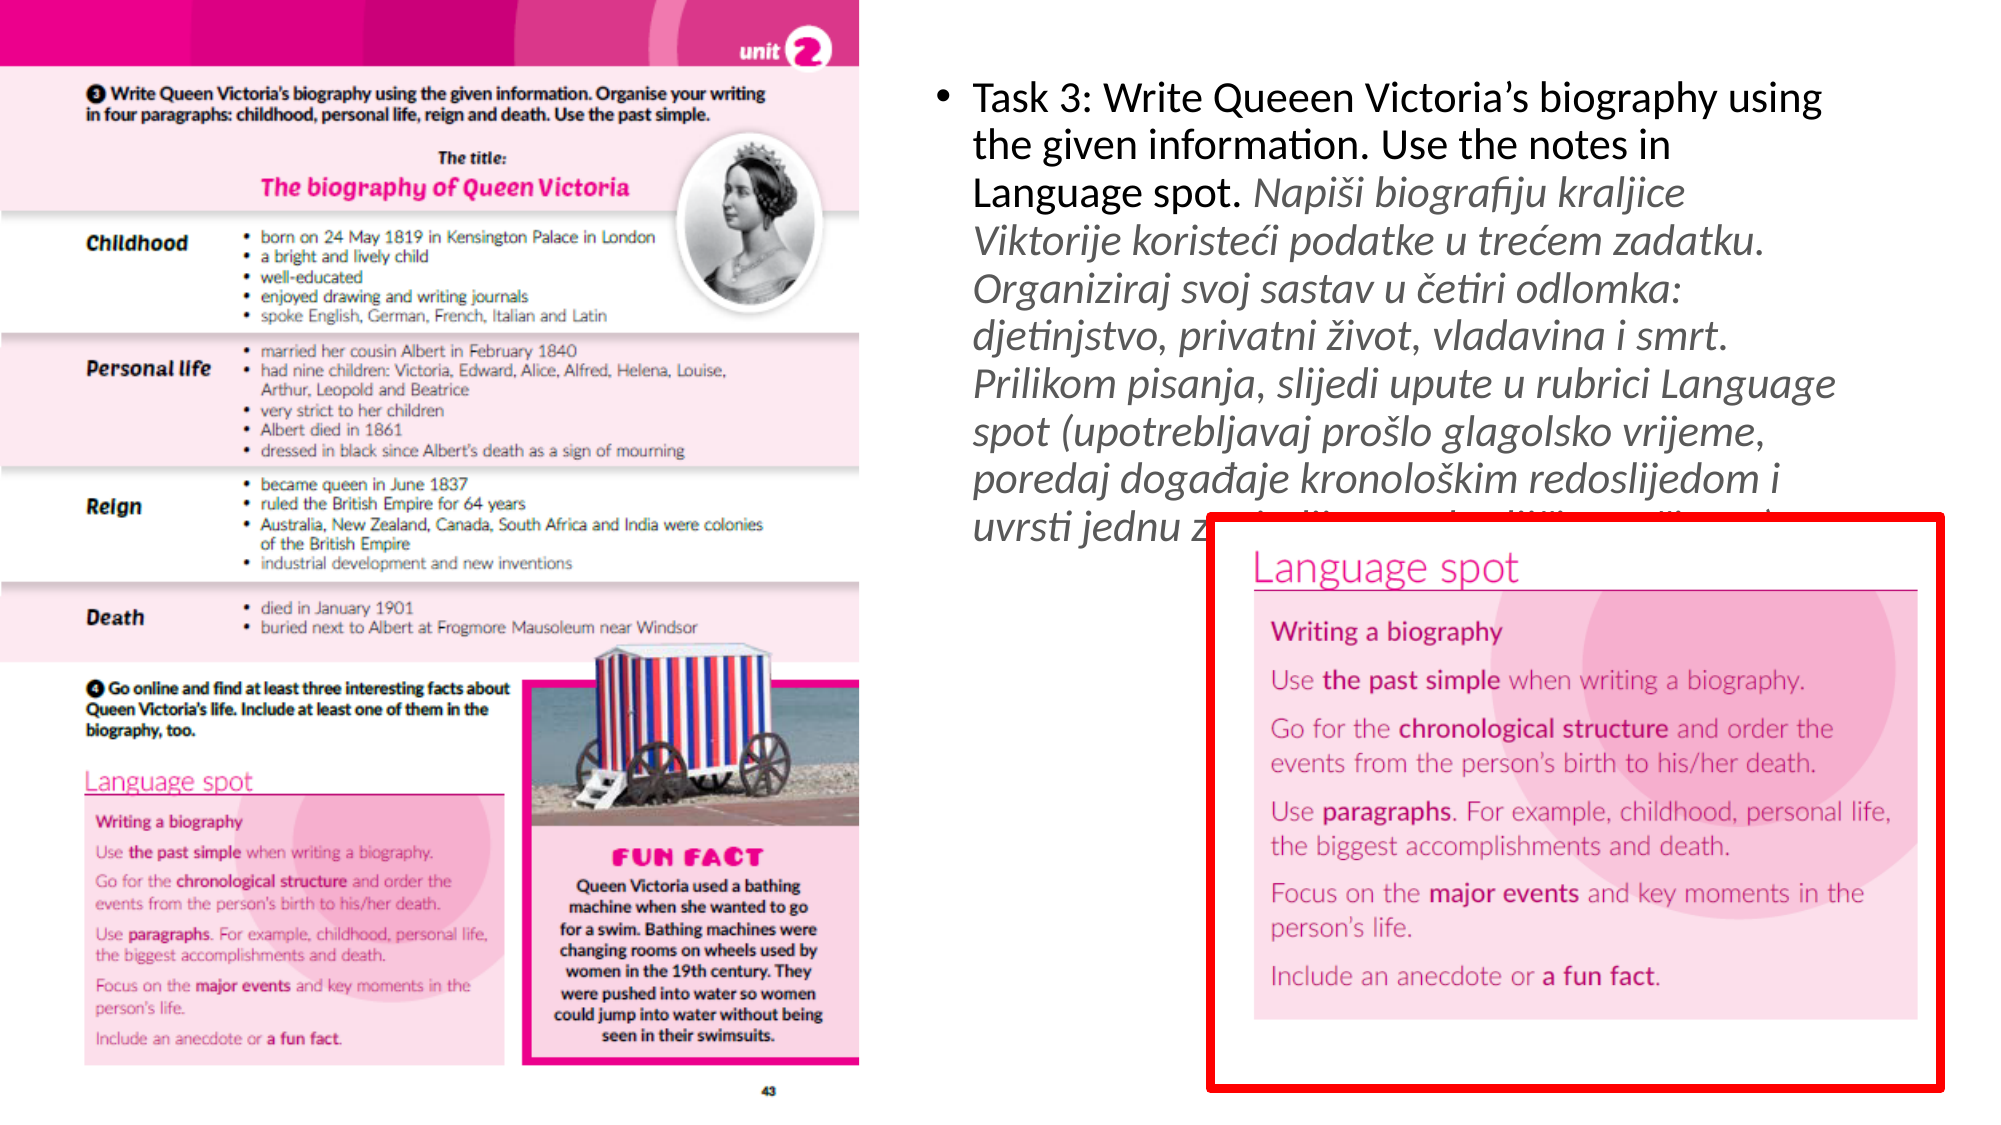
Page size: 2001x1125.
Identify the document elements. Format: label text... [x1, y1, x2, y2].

picture [1215, 521, 1936, 1084]
picture [0, 0, 860, 1124]
list Task 3: Write Queeen Victoria’s biography using the given information. Use the notes in Language spot. Napiši biografiju kraljice Viktorije koristeći podatke u trećem zadatku. Organiziraj svoj sastav u četiri odlomka: djetinjstvo, privatni život, vladavina i smrt. Prilikom pisanja, slijedi upute u rubrici Language spot (upotrebljavaj prošlo glagolsko vrijeme, poredaj događaje kronološkim redoslijedom i uvrsti jednu zanimljivost o kraljičinom životu). [920, 66, 1855, 585]
